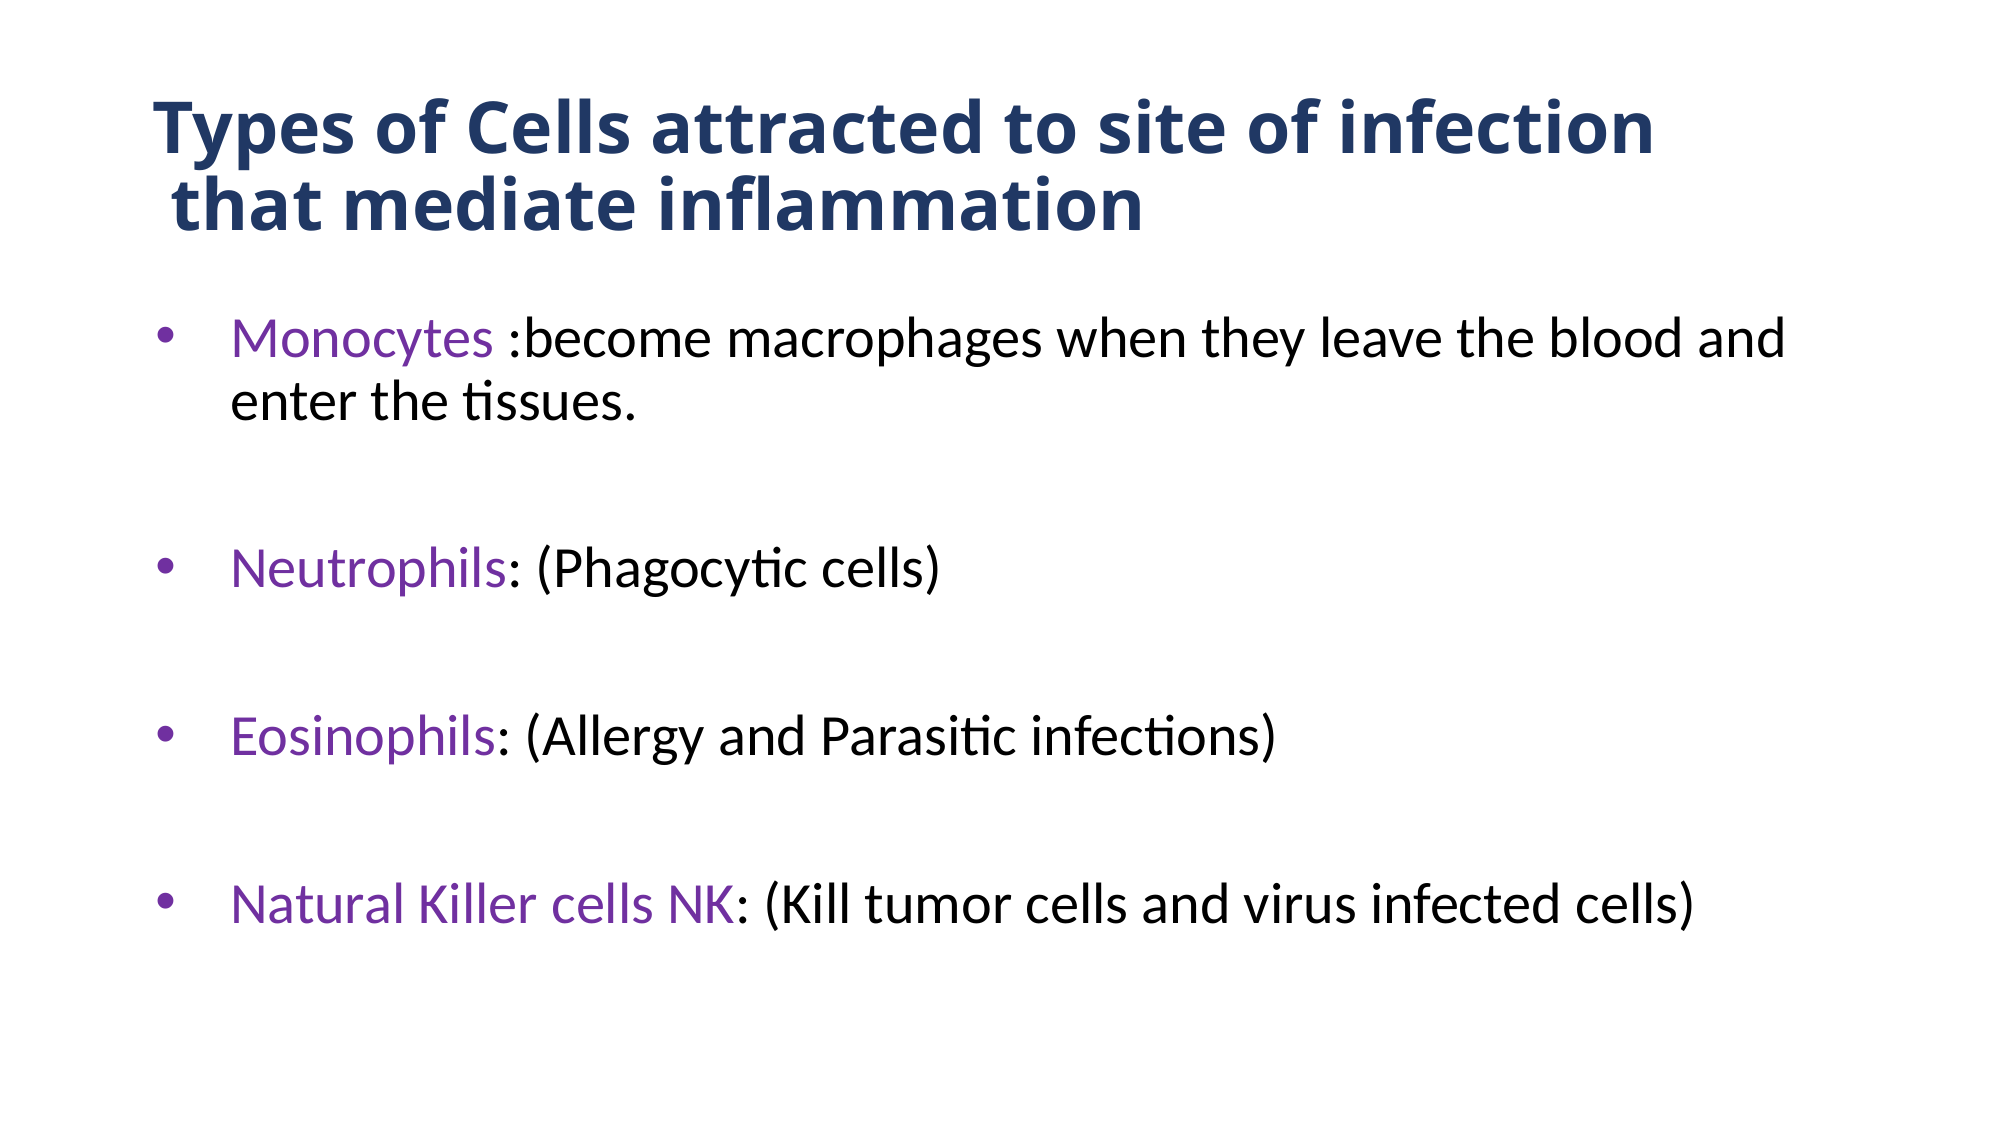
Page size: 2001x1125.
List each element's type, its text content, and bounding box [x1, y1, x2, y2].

list Monocytes :become macrophages when they leave the blood and enter the tissues. Neutrophils: (Phagocytic cells) Eosinophils: (Allergy and Parasitic infections) Natural Killer cells NK: (Kill tumor cells and virus infected cells) [137, 299, 1863, 1014]
title Types of Cells attracted to site of infection that mediate inflammation [137, 59, 1863, 278]
